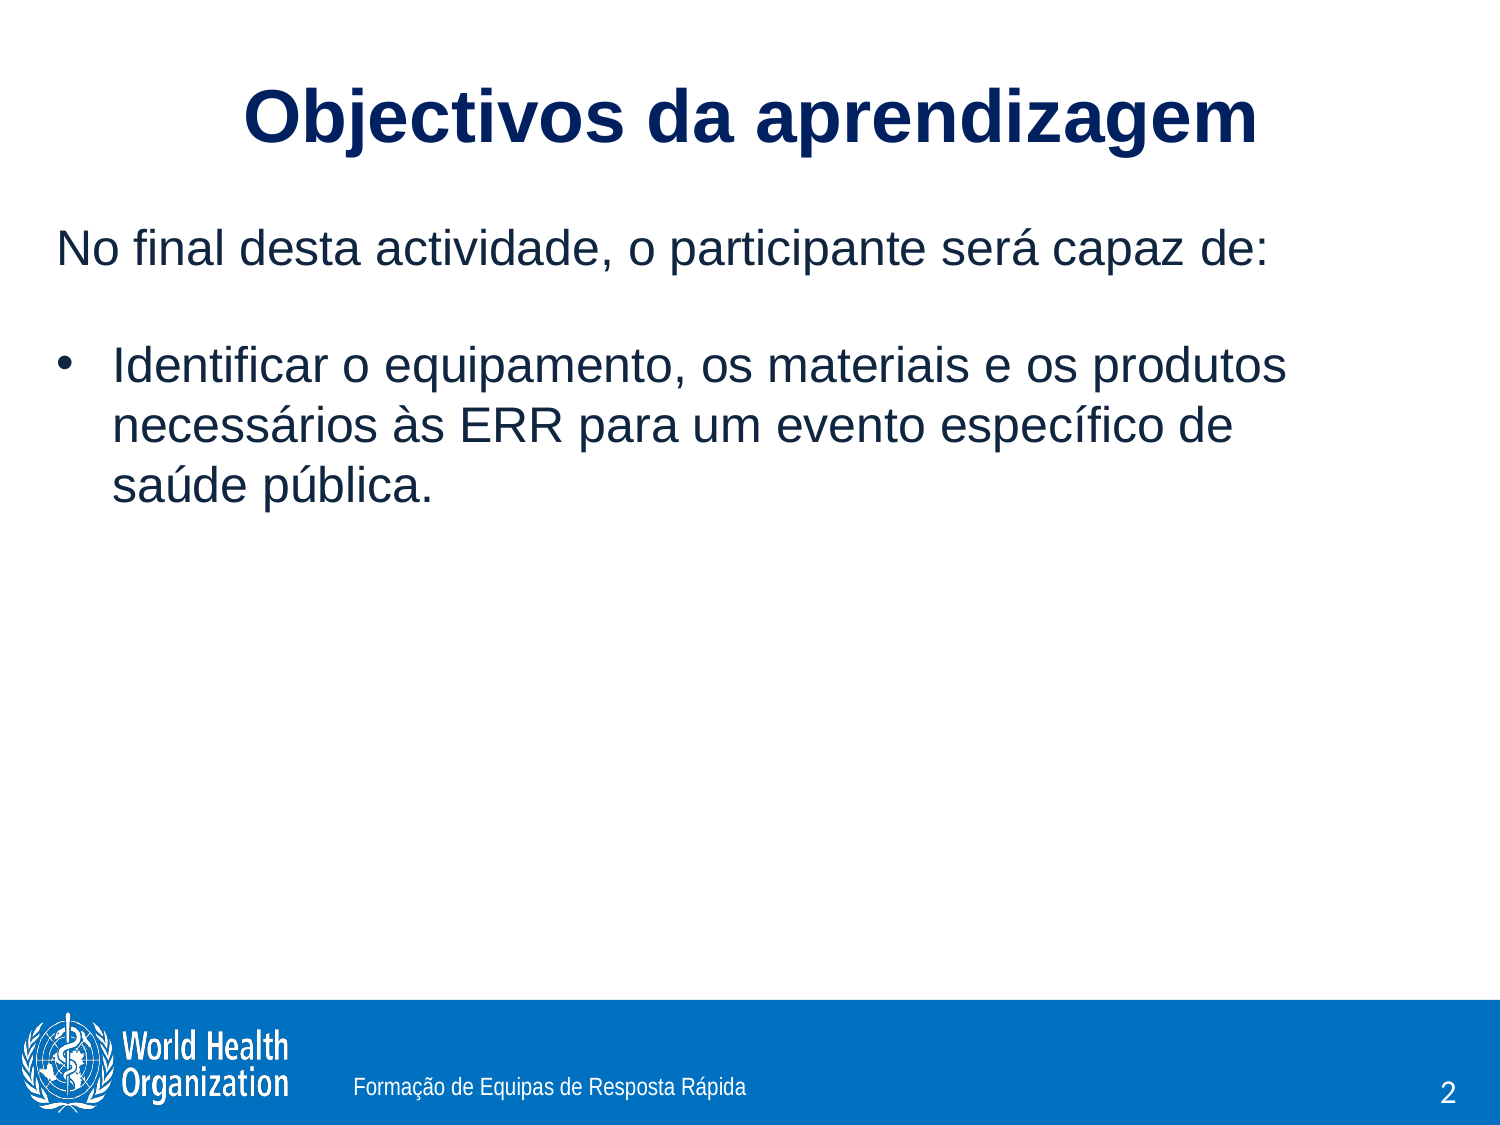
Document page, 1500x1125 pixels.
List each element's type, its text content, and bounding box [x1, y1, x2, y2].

picture [21, 1012, 288, 1113]
list No final desta actividade, o participante será capaz de: Identificar o equipamento, os materiais e os produtos necessários às ERR para um evento específico de saúde pública. [41, 208, 1392, 1016]
title Objectivos da aprendizagem [76, 19, 1427, 207]
